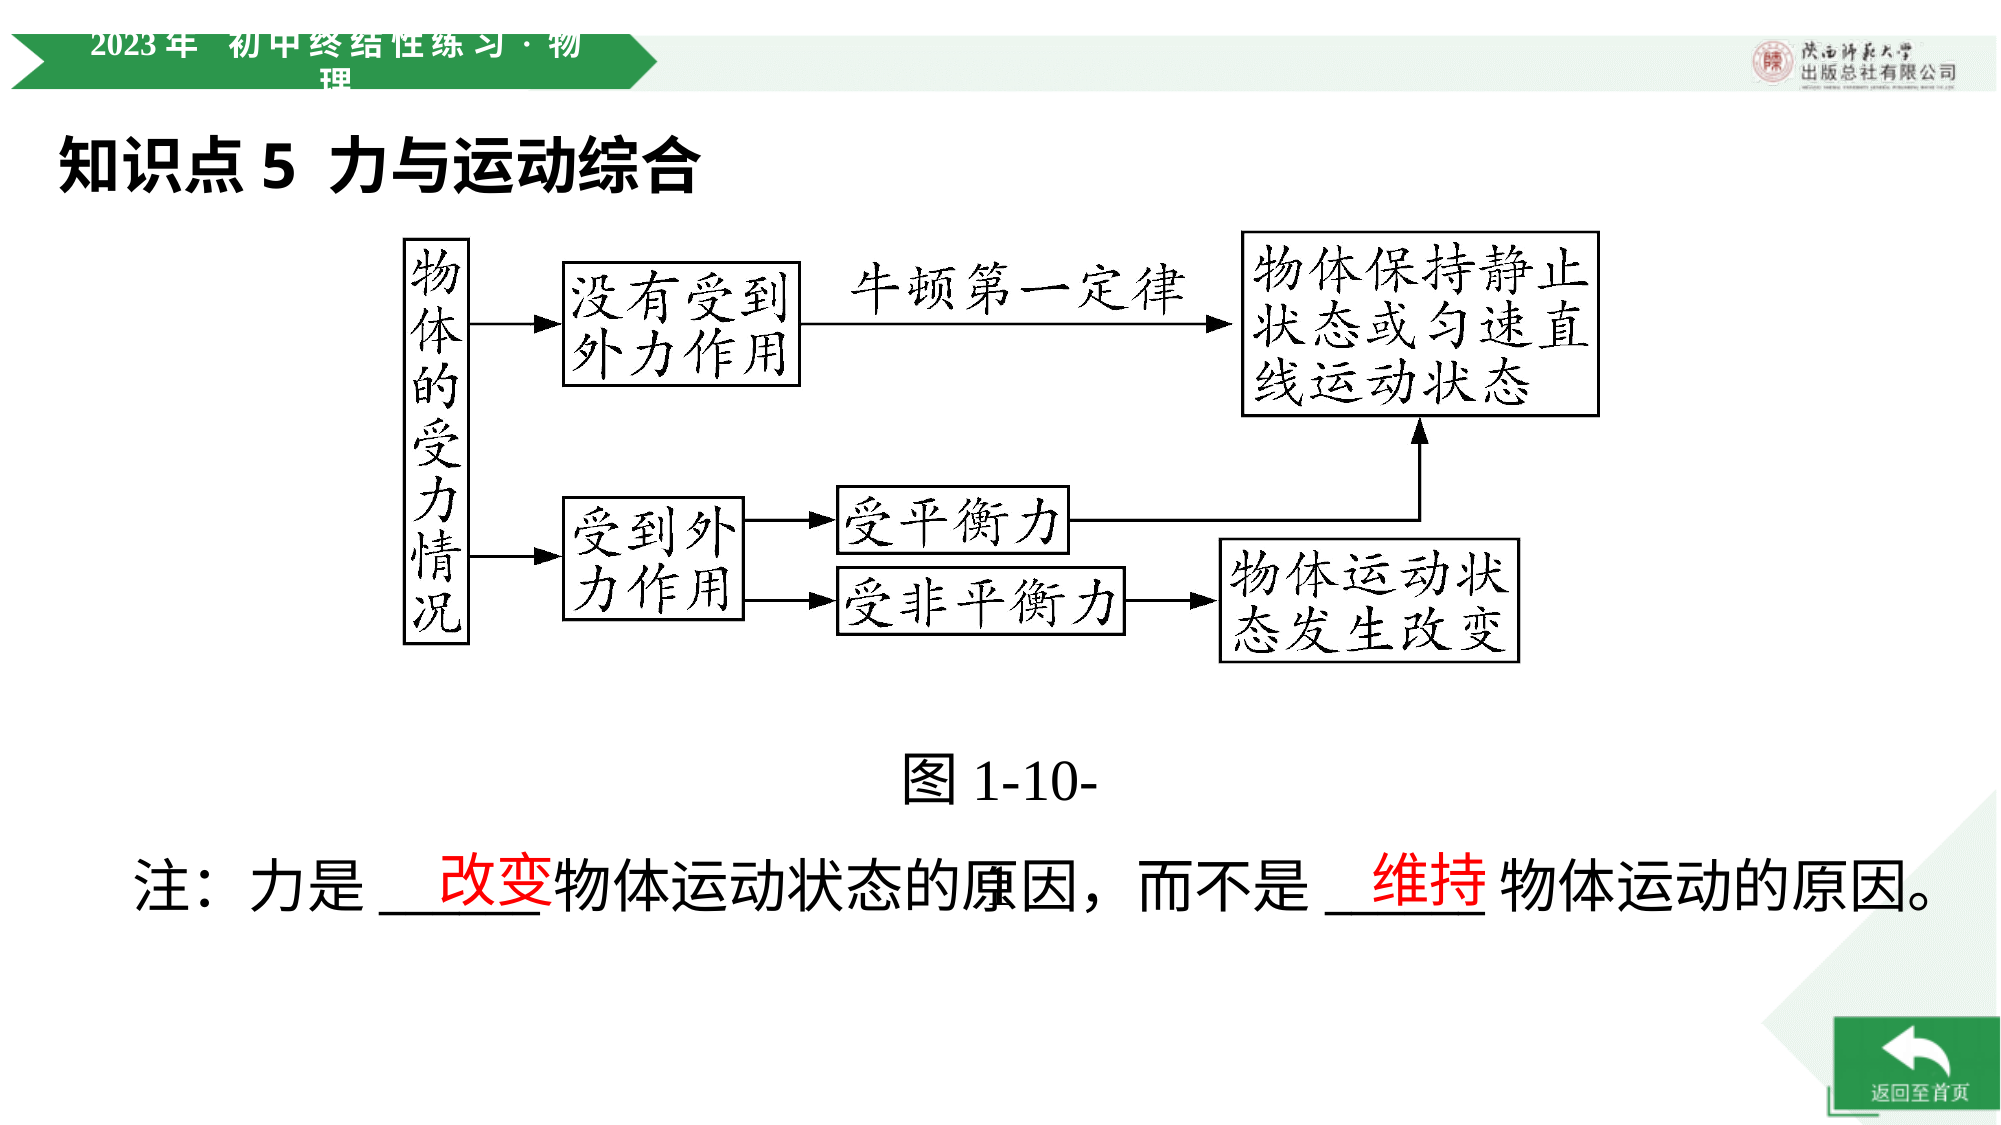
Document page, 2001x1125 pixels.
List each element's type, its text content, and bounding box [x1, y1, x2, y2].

text_box 维持 [1364, 806, 1495, 901]
text_box 改变 [431, 806, 562, 901]
text_box 注：力是______物体运动状态的原因，而不是______物体运动的原因。 [58, 812, 1941, 906]
text_box 知识点5 力与运动综合 [58, 88, 1941, 260]
picture [0, 0, 2001, 1125]
text_box 图1-10-1 [886, 706, 1114, 812]
